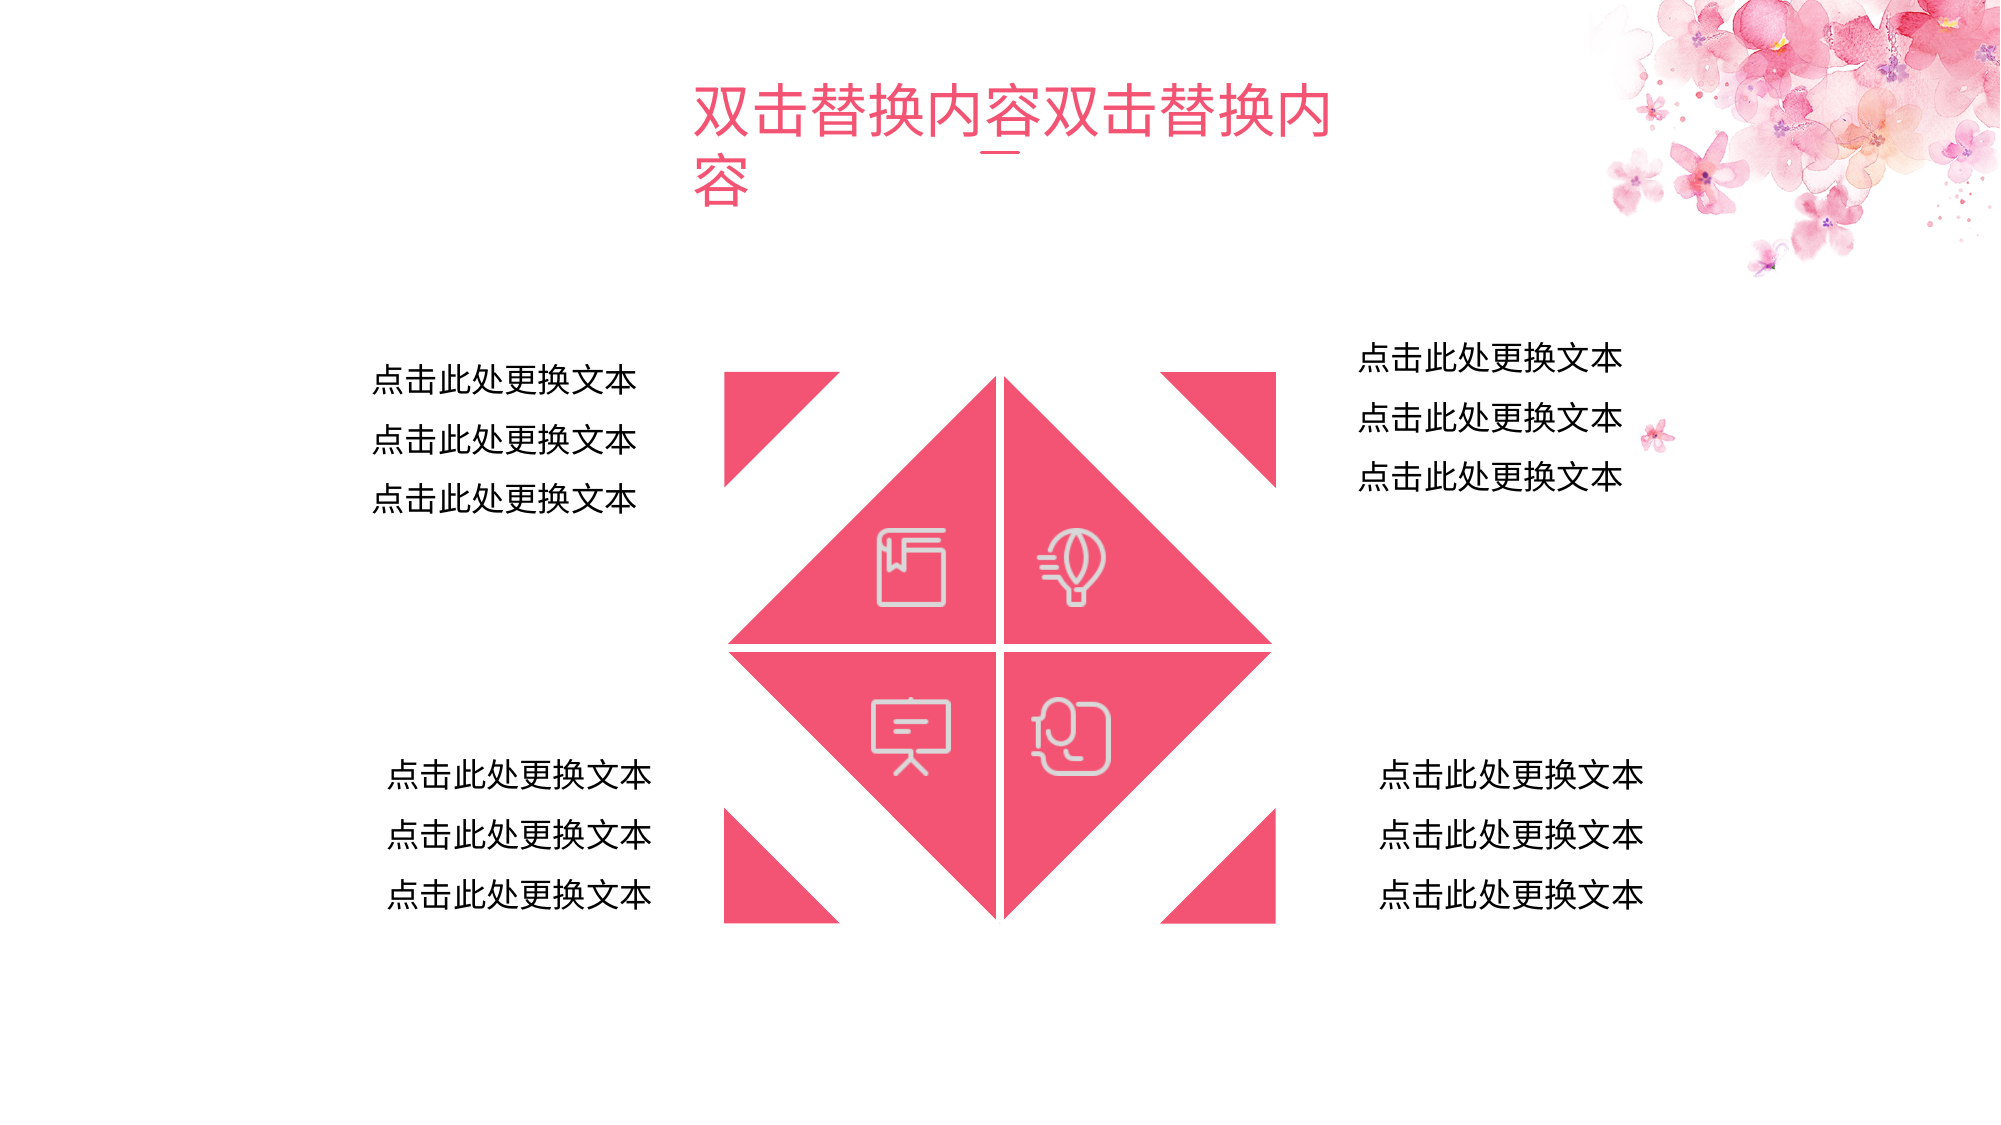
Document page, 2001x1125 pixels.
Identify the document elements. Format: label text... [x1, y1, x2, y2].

picture [1031, 697, 1111, 776]
picture [871, 697, 951, 776]
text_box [724, 371, 1276, 924]
picture [872, 528, 951, 607]
picture [1032, 528, 1111, 607]
text_box 双击替换内容双击替换内容 [678, 66, 1363, 222]
text_box 点击此处更换文本点击此处更换文本点击此处更换文本 [1351, 727, 1672, 922]
text_box 点击此处更换文本点击此处更换文本点击此处更换文本 [1330, 309, 1651, 505]
text_box 点击此处更换文本点击此处更换文本点击此处更换文本 [344, 331, 665, 526]
text_box 点击此处更换文本点击此处更换文本点击此处更换文本 [359, 727, 680, 922]
picture [1571, 0, 2000, 459]
